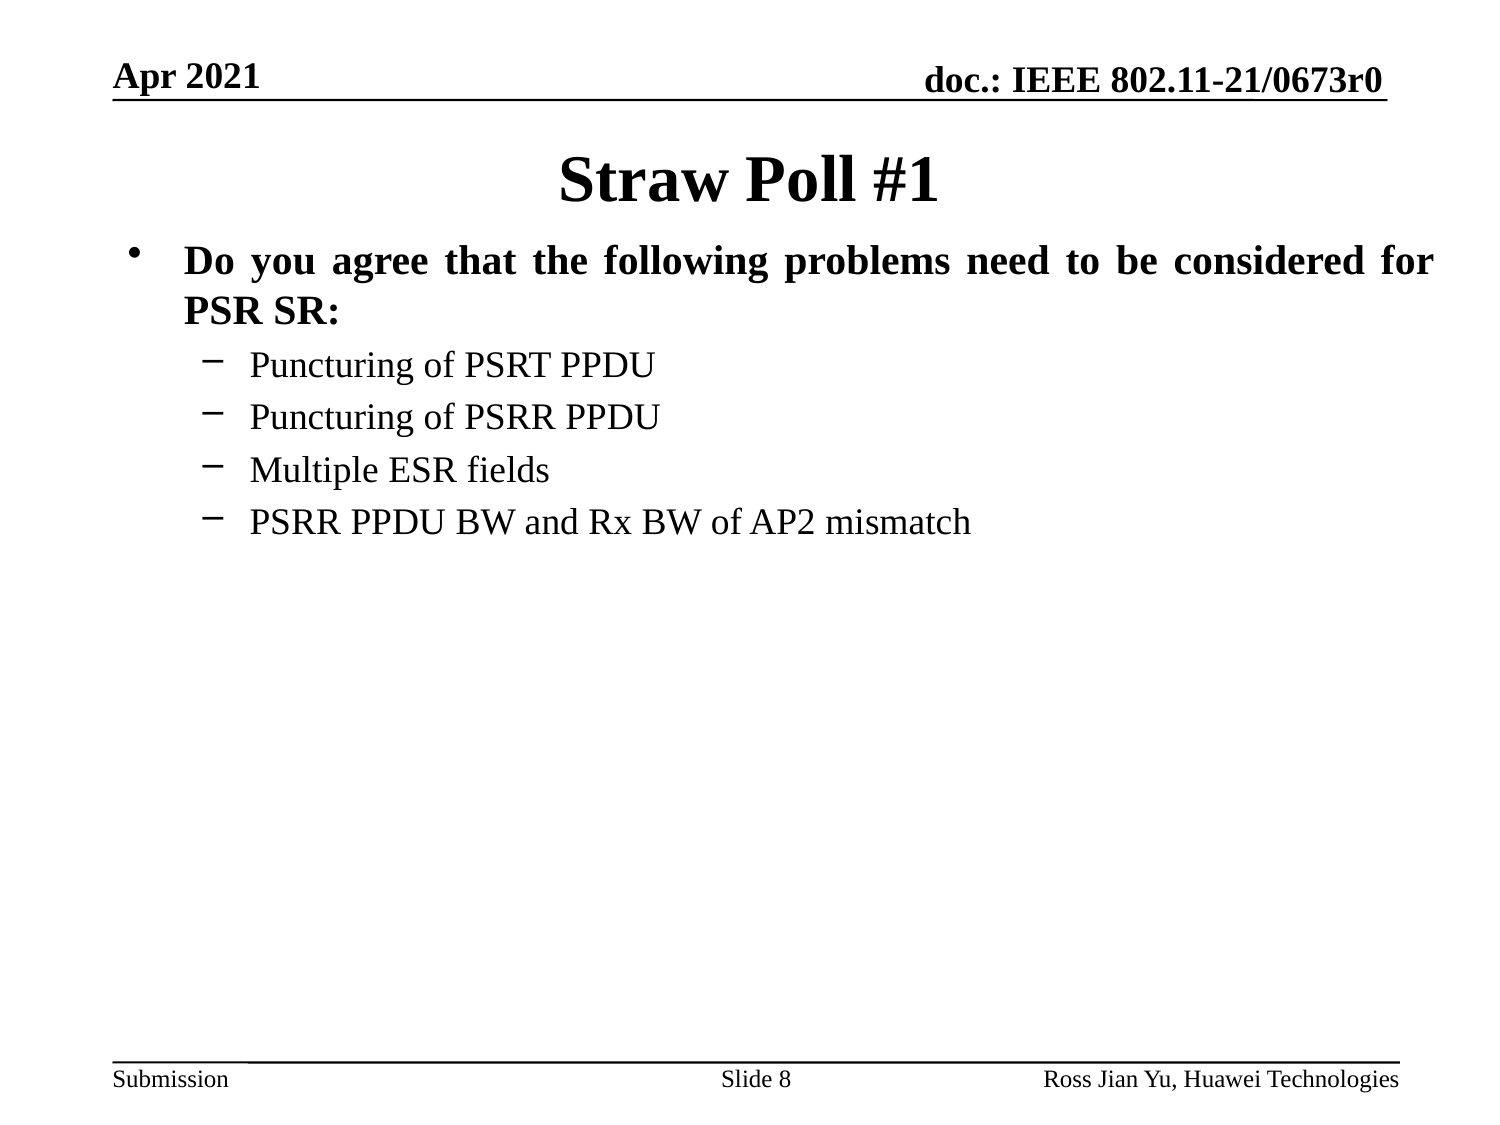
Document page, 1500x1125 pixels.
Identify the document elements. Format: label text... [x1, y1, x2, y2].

list Do you agree that the following problems need to be considered for PSR SR: Puncturing of PSRT PPDU Puncturing of PSRR PPDU Multiple ESR fields PSRR PPDU BW and Rx BW of AP2 mismatch [112, 224, 1451, 1001]
title Straw Poll #1 [112, 87, 1388, 224]
slide_number Slide 8 [712, 1061, 800, 1093]
